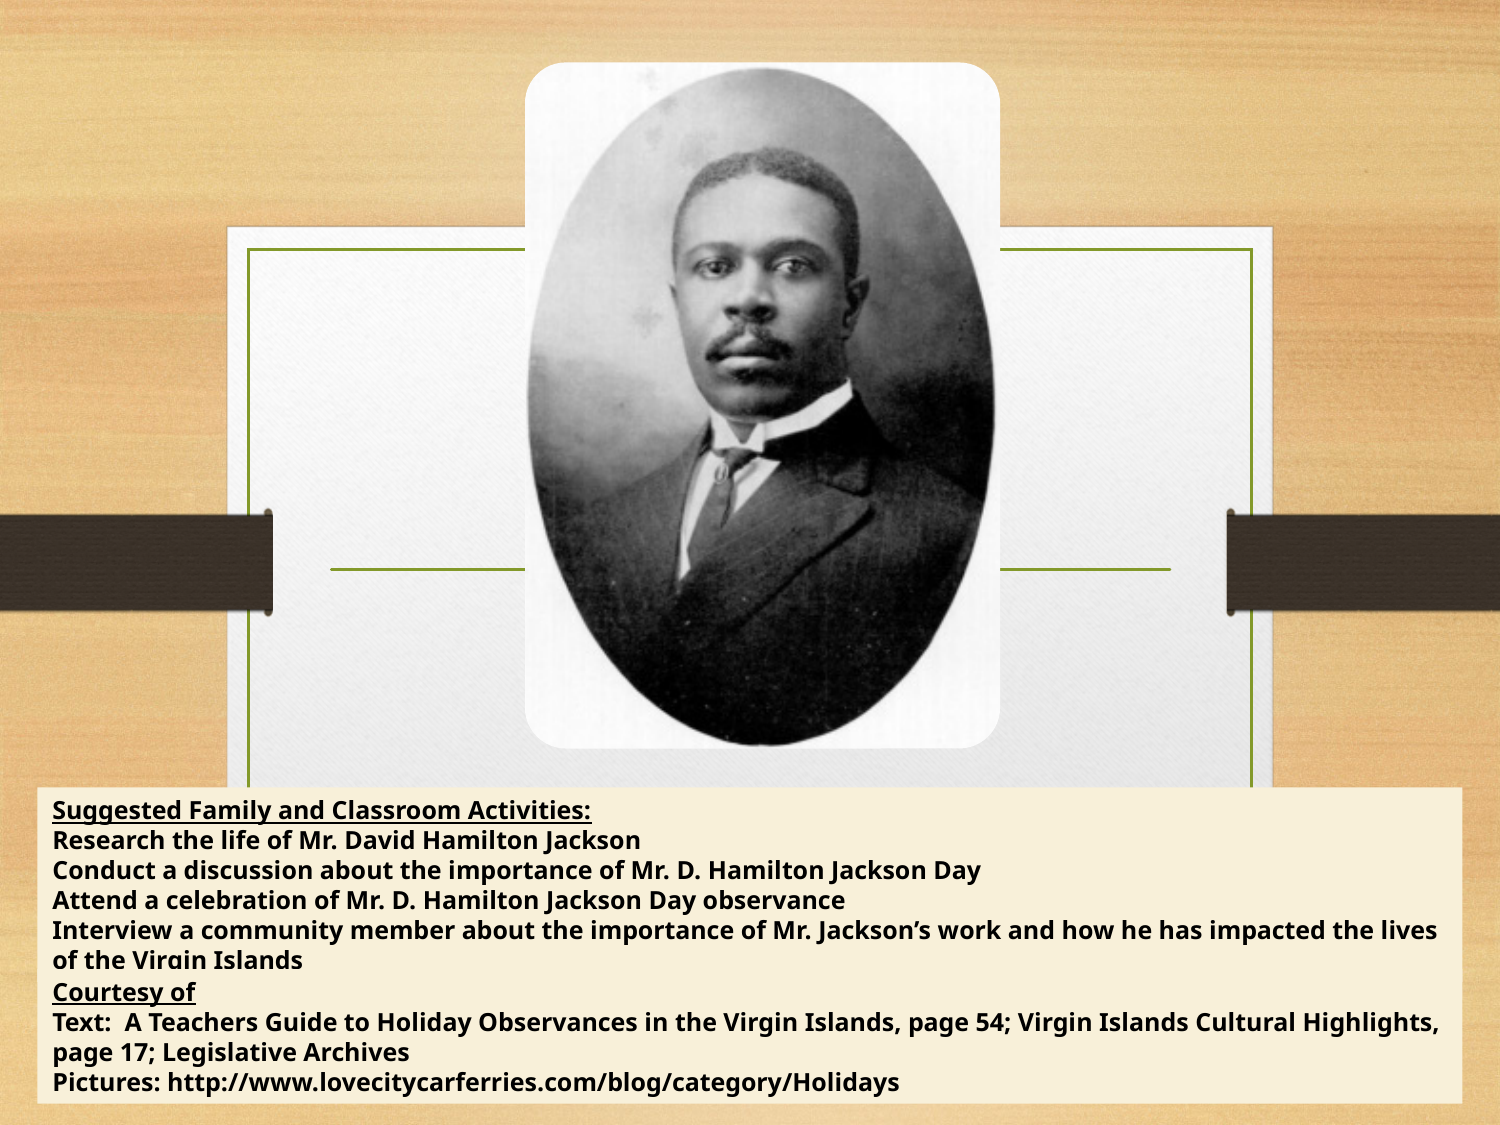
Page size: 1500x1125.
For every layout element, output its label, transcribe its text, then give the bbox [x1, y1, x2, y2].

text_box Courtesy of Text: A Teachers Guide to Holiday Observances in the Virgin Islands, page 54; Virgin Islands Cultural Highlights, page 17; Legislative Archives Pictures: http://www.lovecitycarferries.com/blog/category/Holidays [37, 969, 1463, 1104]
text_box Suggested Family and Classroom Activities: Research the life of Mr. David Hamilton Jackson Conduct a discussion about the importance of Mr. D. Hamilton Jackson Day Attend a celebration of Mr. D. Hamilton Jackson Day observance Interview a community member about the importance of Mr. Jackson’s work and how he has impacted the lives of the Virgin Islands [37, 787, 1463, 969]
picture [0, 0, 1500, 1125]
